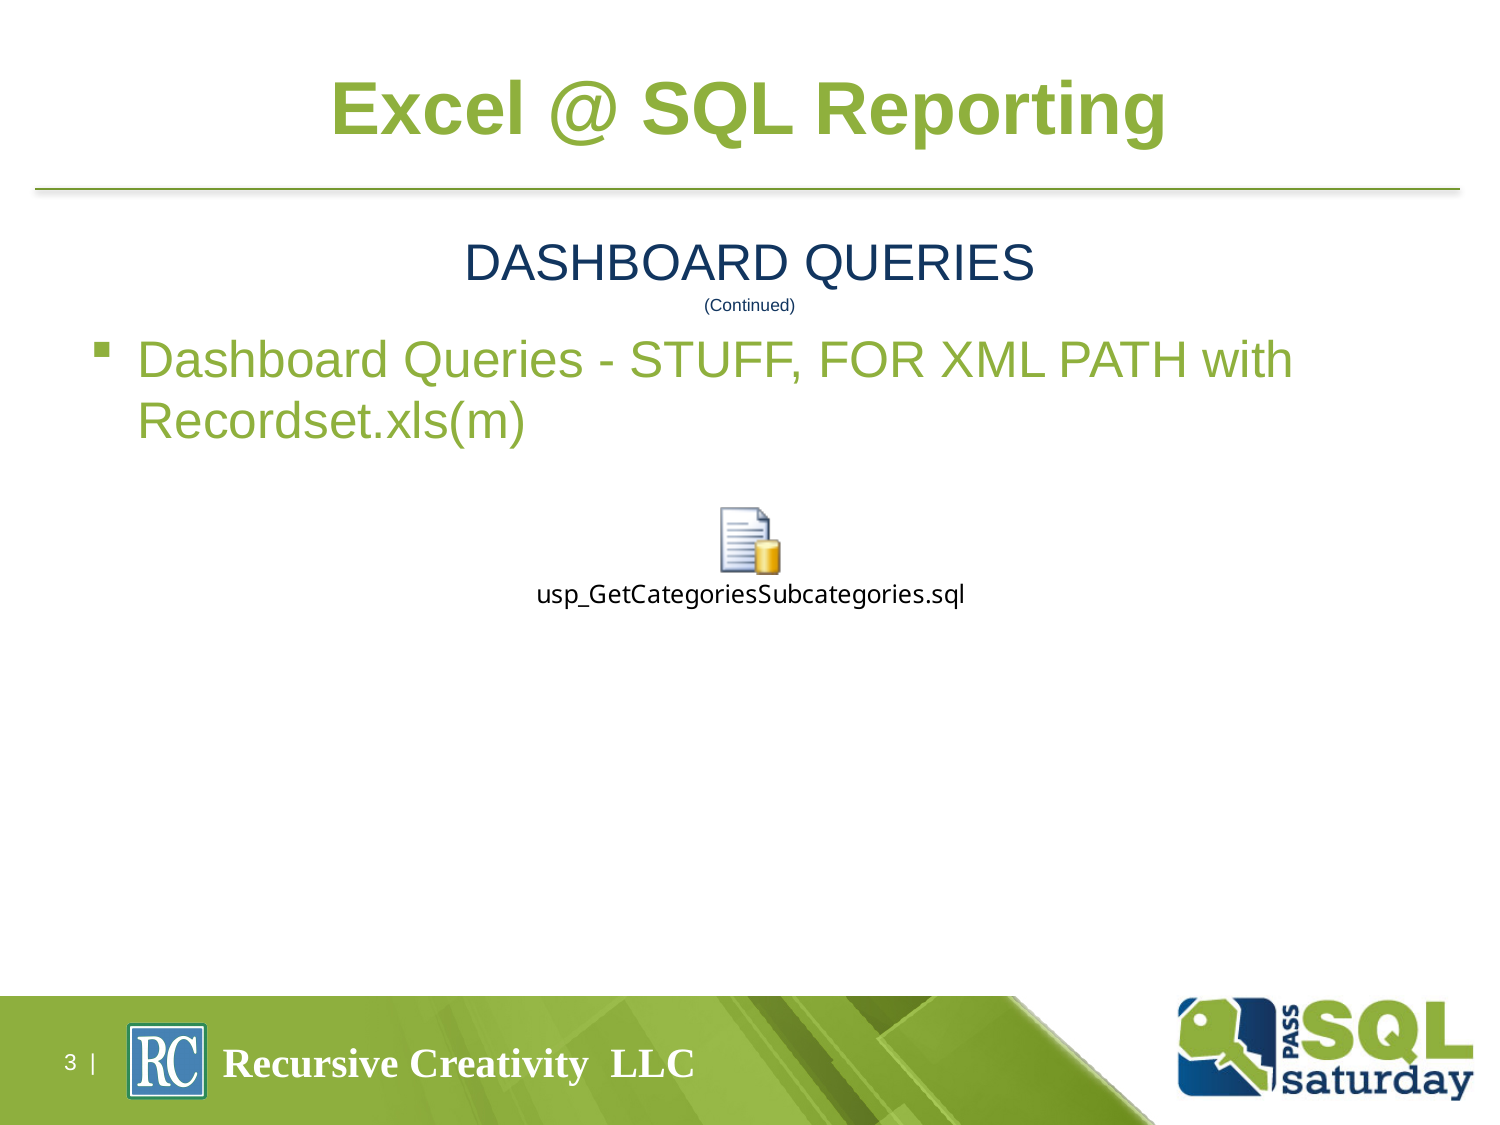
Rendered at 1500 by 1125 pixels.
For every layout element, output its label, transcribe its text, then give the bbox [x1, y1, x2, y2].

text_box 3 | [37, 1031, 124, 1092]
picture [0, 969, 1483, 1125]
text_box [501, 506, 999, 619]
footer Recursive Creativity LLC [207, 1031, 825, 1092]
list DASHBOARD QUERIES (Continued) Dashboard Queries - STUFF, FOR XML PATH with Recordset.xls(m) [75, 221, 1425, 457]
title Excel @ SQL Reporting [75, 39, 1425, 170]
